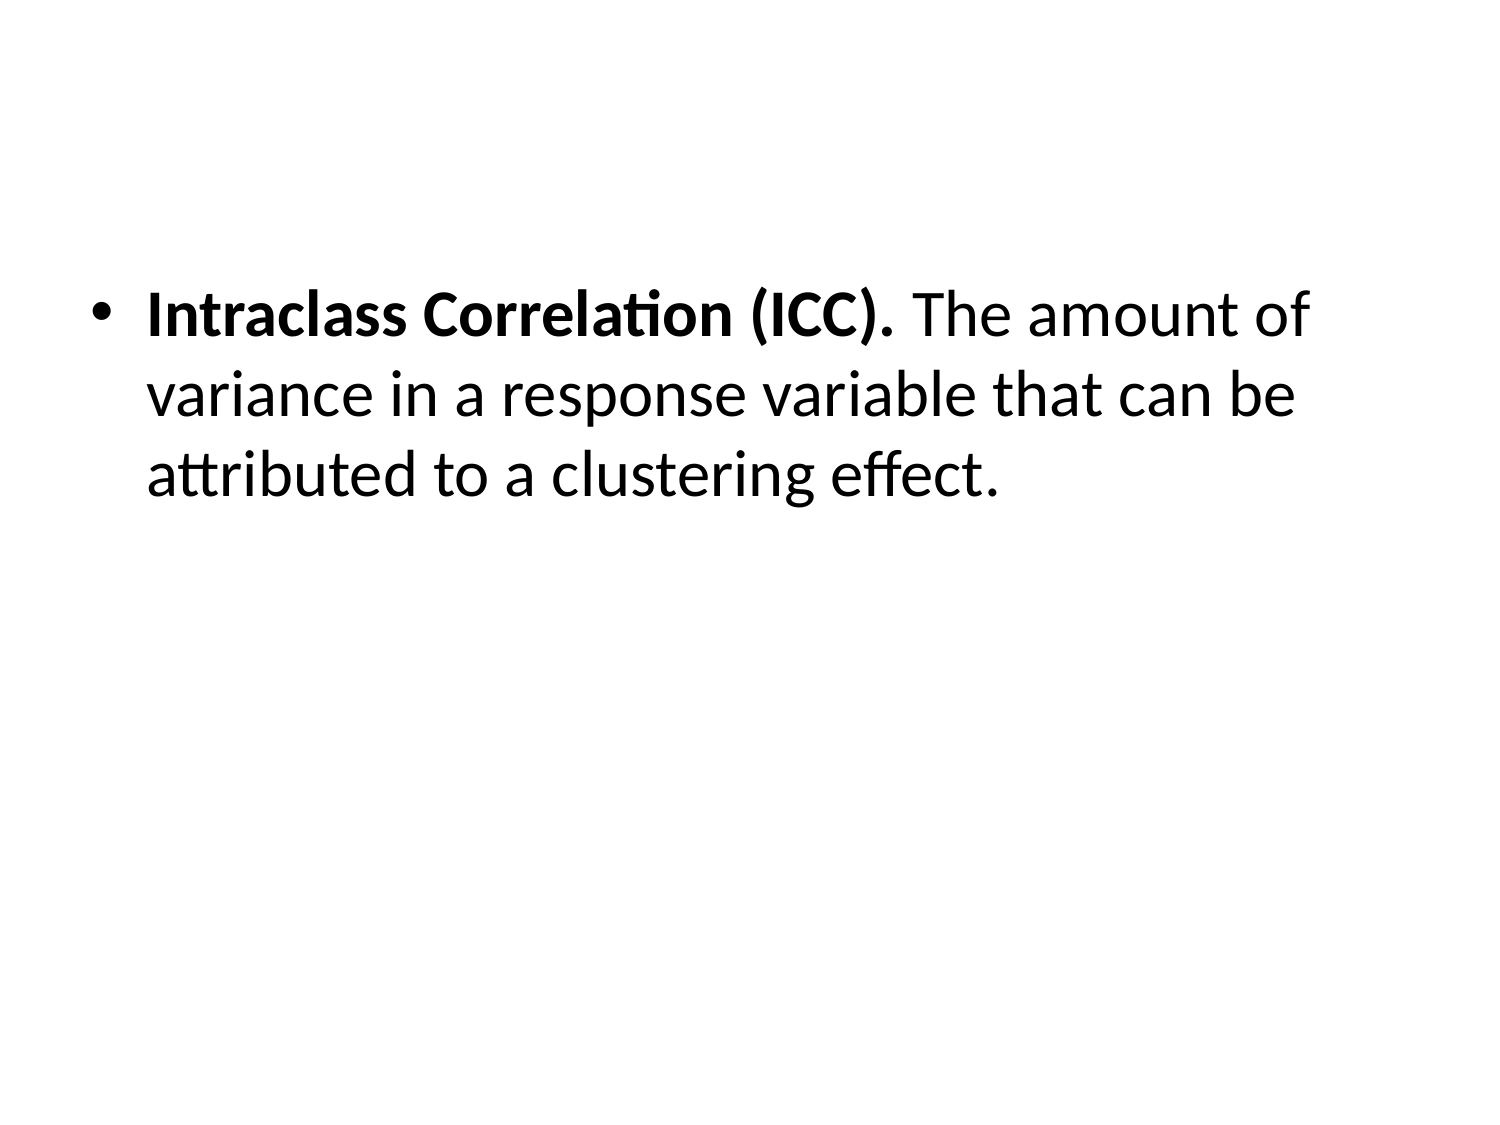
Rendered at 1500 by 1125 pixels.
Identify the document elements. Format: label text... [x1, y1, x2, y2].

list Intraclass Correlation (ICC). The amount of variance in a response variable that can be attributed to a clustering effect. [75, 262, 1425, 1005]
